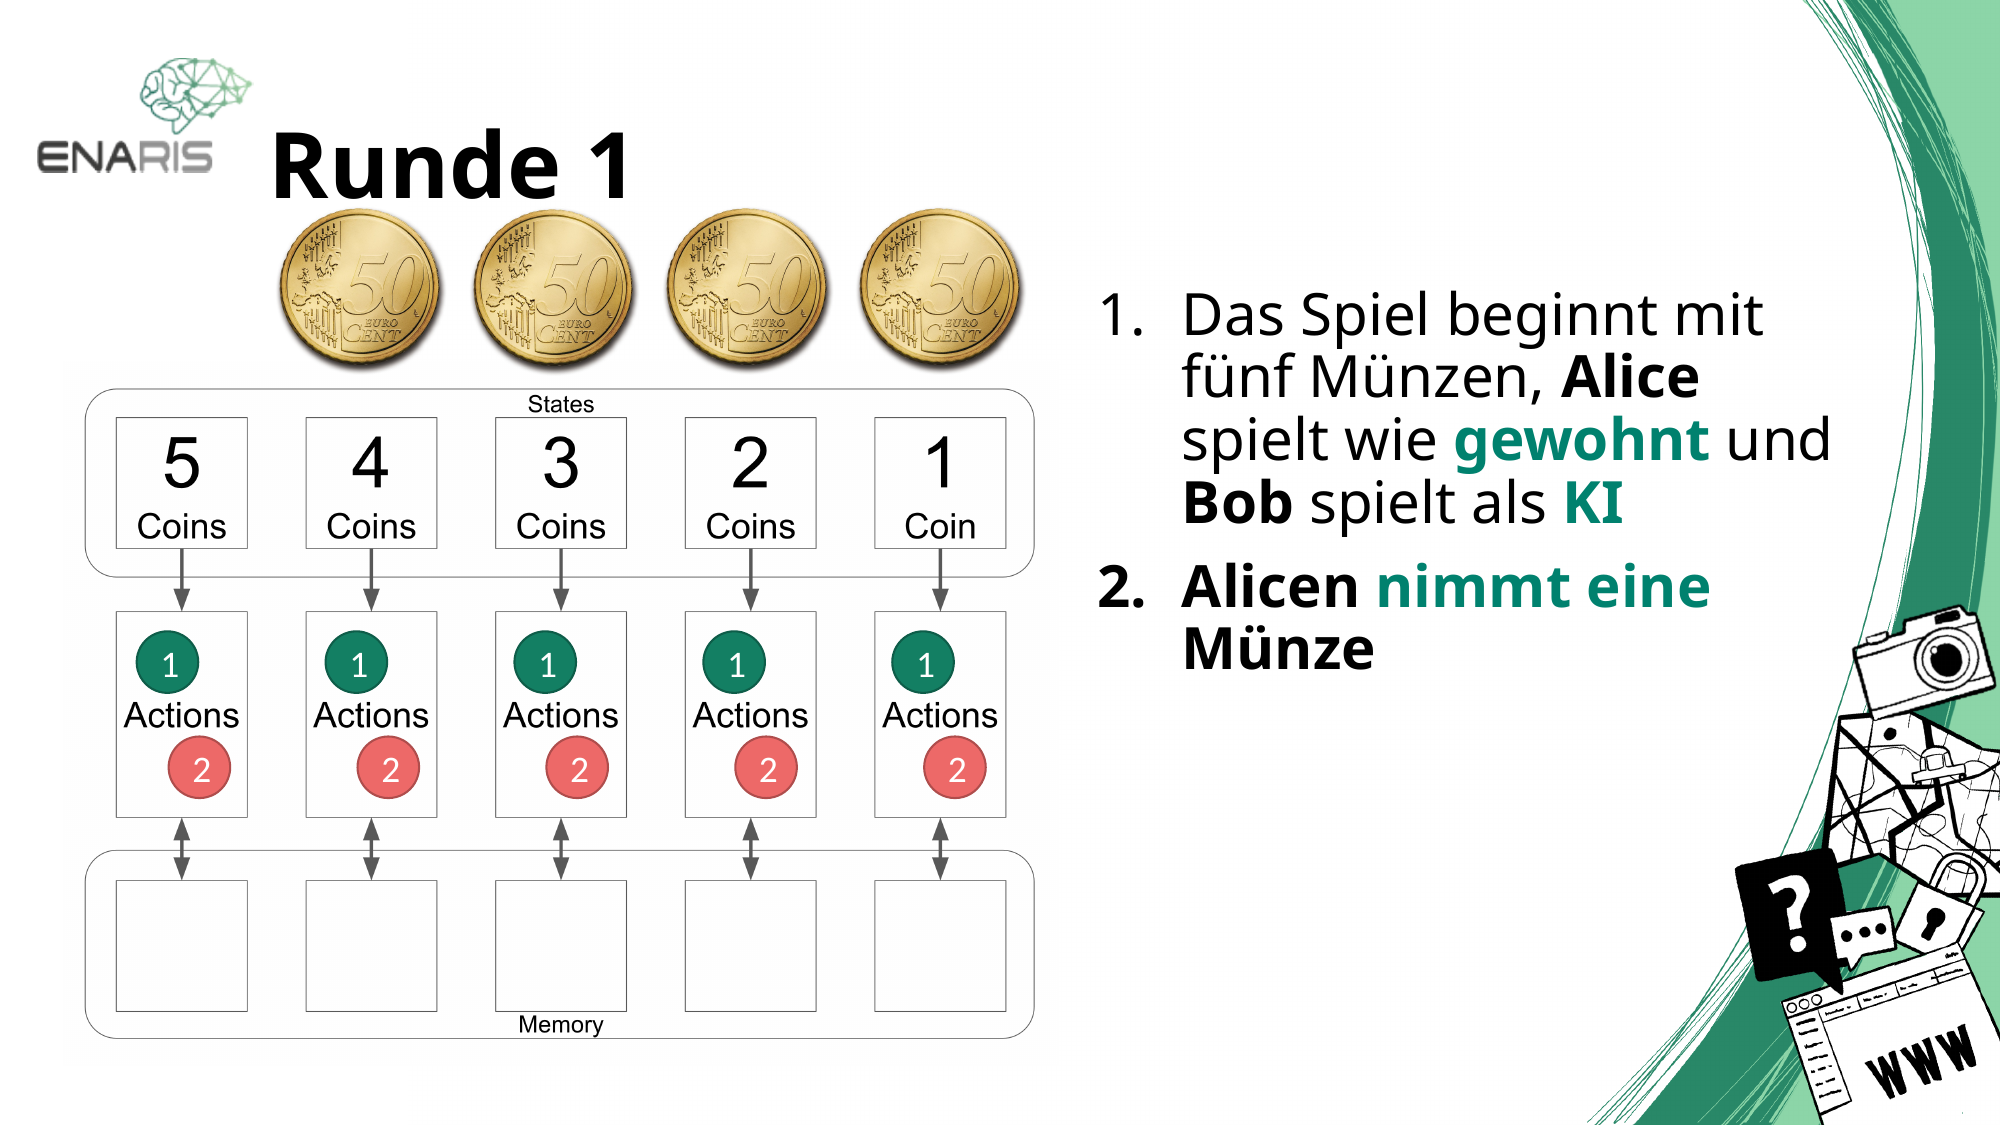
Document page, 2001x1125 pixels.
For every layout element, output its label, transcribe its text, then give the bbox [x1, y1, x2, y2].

text_box Das Spiel beginnt mit fünf Münzen, Alice spielt wie gewohnt und Bob spielt als KI Alicen nimmt eine Münze [1082, 277, 1869, 992]
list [63, 361, 1059, 1066]
picture [37, 58, 254, 173]
title Runde 1 [253, 59, 1863, 278]
picture [274, 0, 2000, 1125]
